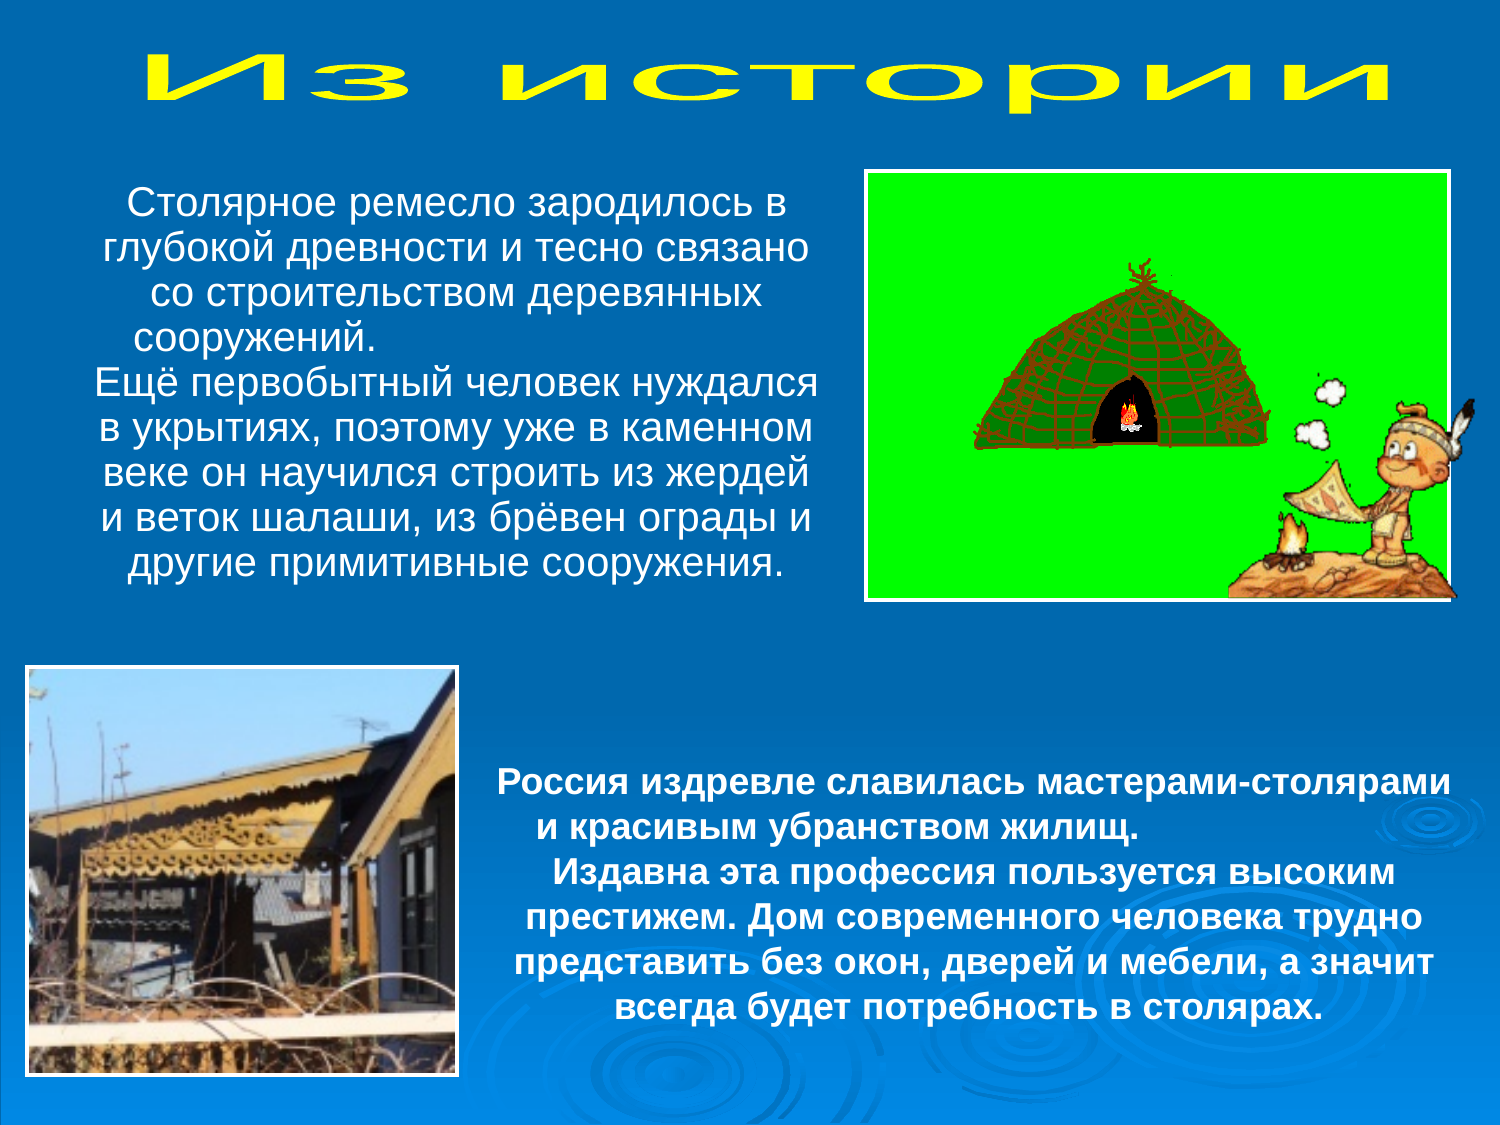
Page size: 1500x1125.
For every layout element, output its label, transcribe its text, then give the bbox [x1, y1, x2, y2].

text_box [867, 172, 1489, 600]
list Столярное ремесло зародилось в глубокой древности и тесно связано со строительством деревянных сооружений. Ещё первобытный человек нуждался в укрытиях, поэтому уже в каменном веке он научился строить из жердей и веток шалаши, из брёвен ограды и другие примитивные сооружения. [17, 172, 840, 610]
text_box Россия издревле славилась мастерами-столярами и красивым убранством жилищ. Издавна эта профессия пользуется высоким престижем. Дом современного человека трудно представить без окон, дверей и мебели, а значит всегда будет потребность в столярах. [478, 749, 1471, 1035]
picture [29, 668, 455, 1073]
